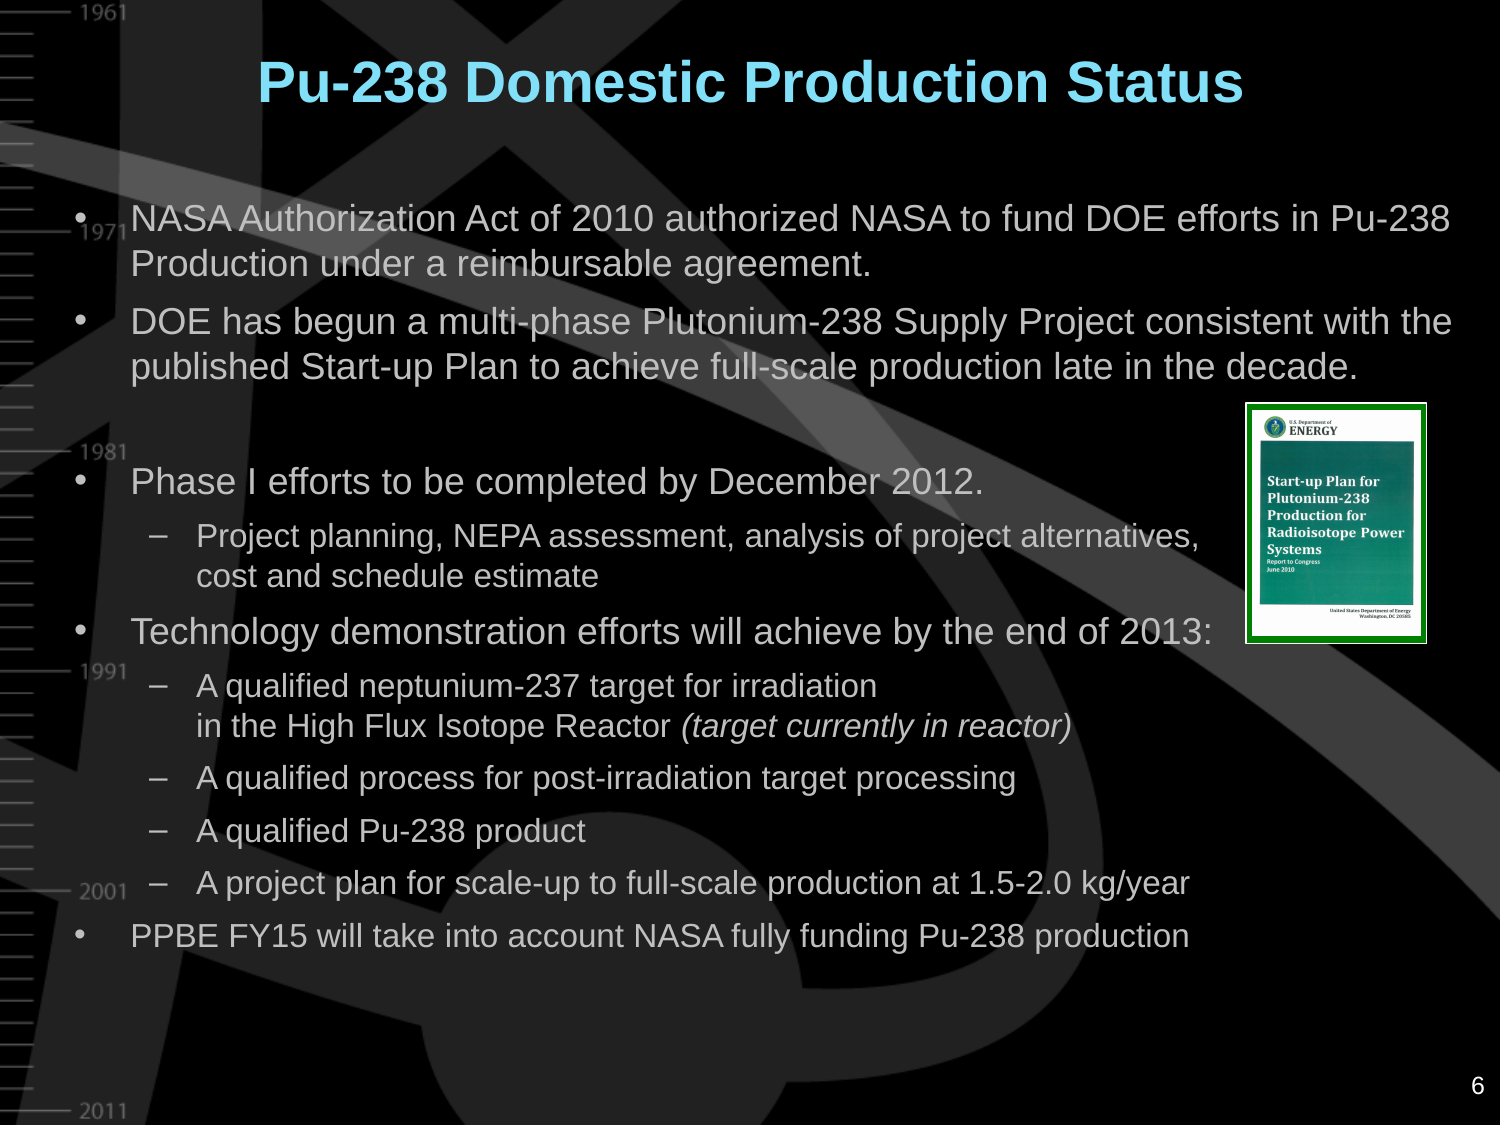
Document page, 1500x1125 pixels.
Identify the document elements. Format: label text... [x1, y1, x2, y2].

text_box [1245, 402, 1427, 644]
title Pu-238 Domestic Production Status [76, 22, 1427, 137]
slide_number 6 [1145, 1061, 1500, 1124]
list NASA Authorization Act of 2010 authorized NASA to fund DOE efforts in Pu-238 Production under a reimbursable agreement. DOE has begun a multi-phase Plutonium-238 Supply Project consistent with the published Start-up Plan to achieve full-scale production late in the decade. Phase I efforts to be completed by December 2012. Project planning, NEPA assessment, analysis of project alternatives, cost and schedule estimate Technology demonstration efforts will achieve by the end of 2013: A qualified neptunium-237 target for irradiation in the High Flux Isotope Reactor (target currently in reactor) A qualified process for post-irradiation target processing A qualified Pu-238 product A project plan for scale-up to full-scale production at 1.5-2.0 kg/year PPBE FY15 will take into account NASA fully funding Pu-238 production [59, 186, 1476, 1065]
picture [0, 0, 1500, 1125]
